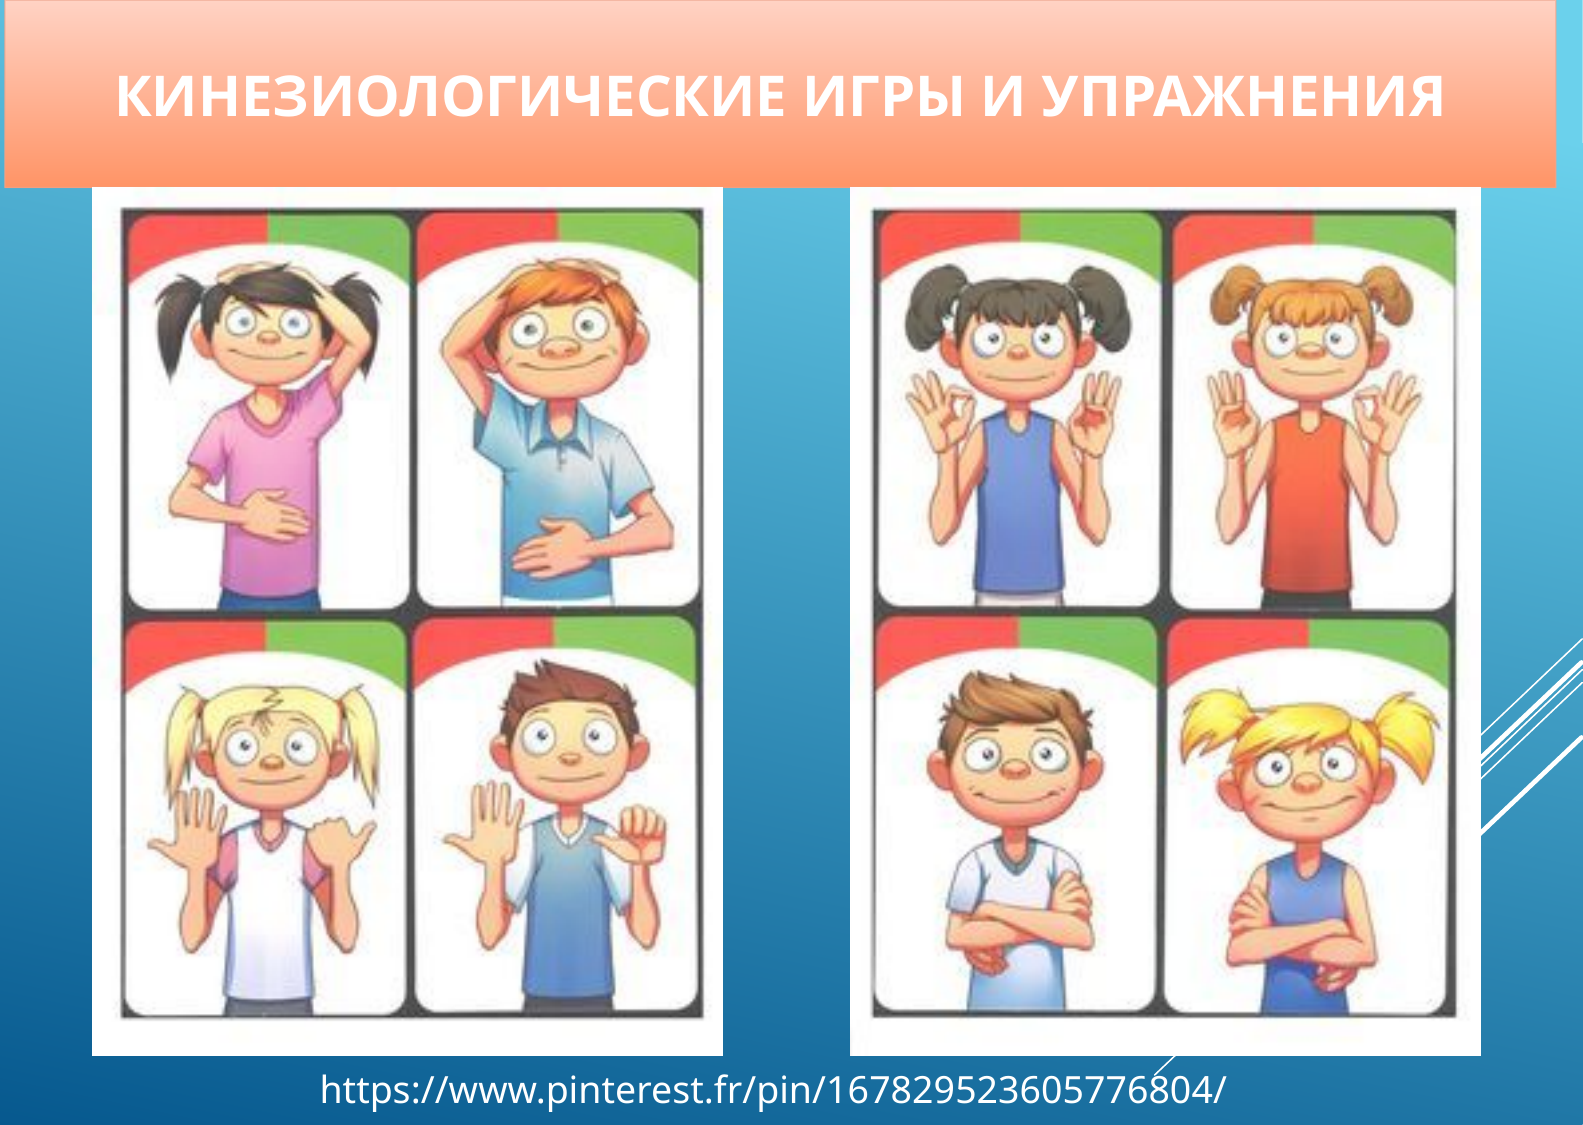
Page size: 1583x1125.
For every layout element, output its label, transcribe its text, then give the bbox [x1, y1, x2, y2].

picture [91, 187, 723, 1056]
picture [850, 187, 1481, 1056]
text_box https://www.pinterest.fr/pin/167829523605776804/ [304, 1058, 1256, 1119]
title Кинезиологические игры и упражнения [4, 0, 1557, 188]
